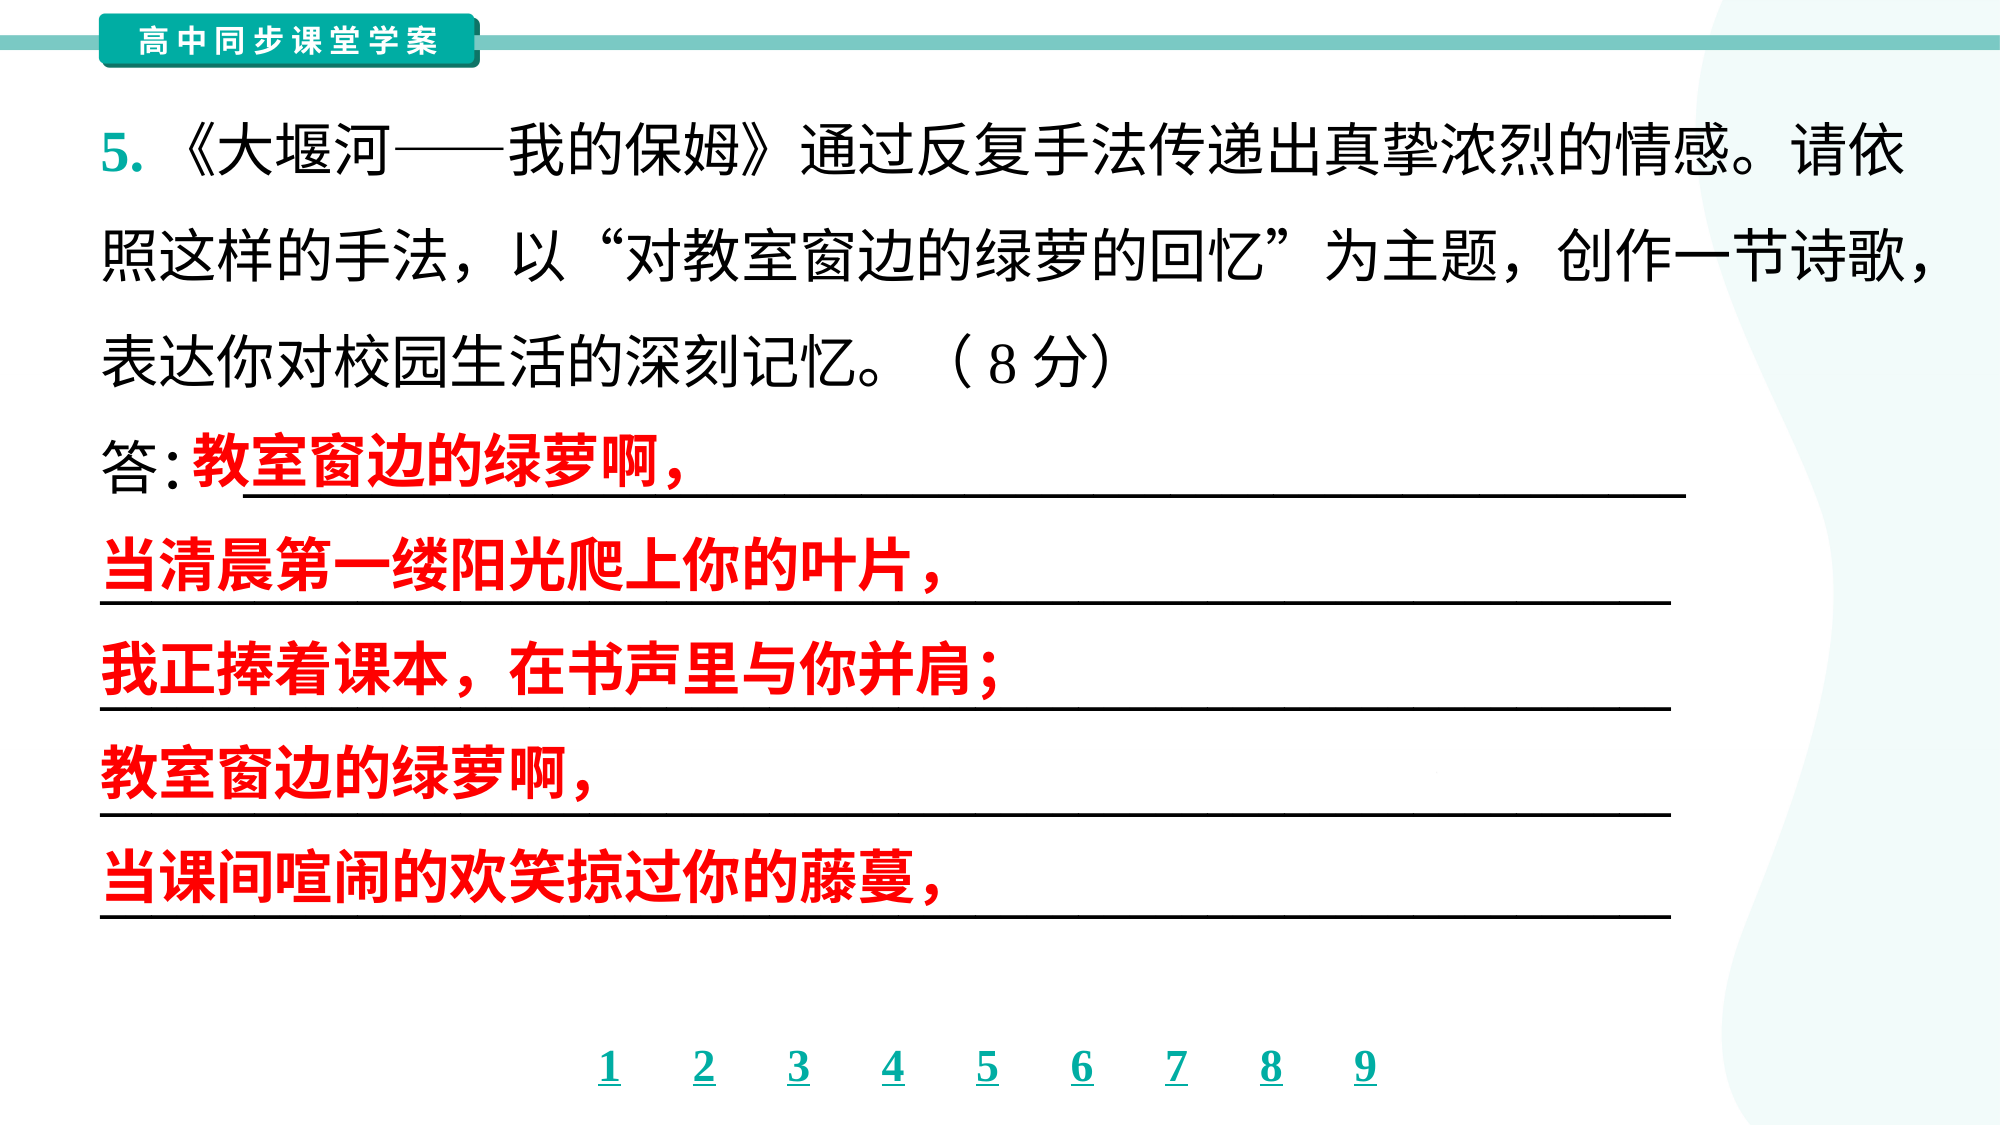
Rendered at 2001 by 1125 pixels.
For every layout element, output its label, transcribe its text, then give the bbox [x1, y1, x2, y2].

text_box 5.《大堰河——我的保姆》通过反复手法传递出真挚浓烈的情感。请依 照这样的手法，以“对教室窗边的绿萝的回忆”为主题，创作一节诗歌， 表达你对校园生活的深刻记忆。（8分） 答： ________________________________________________________ _____________________________________________________________ _____________________________________________________________ _____________________________________________________________ _____________________________________________________________ [100, 76, 1899, 389]
picture [0, 0, 2000, 1125]
text_box 教室窗边的绿萝啊， 当清晨第一缕阳光爬上你的叶片， 我正捧着课本，在书声里与你并肩； 教室窗边的绿萝啊， 当课间喧闹的欢笑掠过你的藤蔓， [100, 389, 1899, 911]
